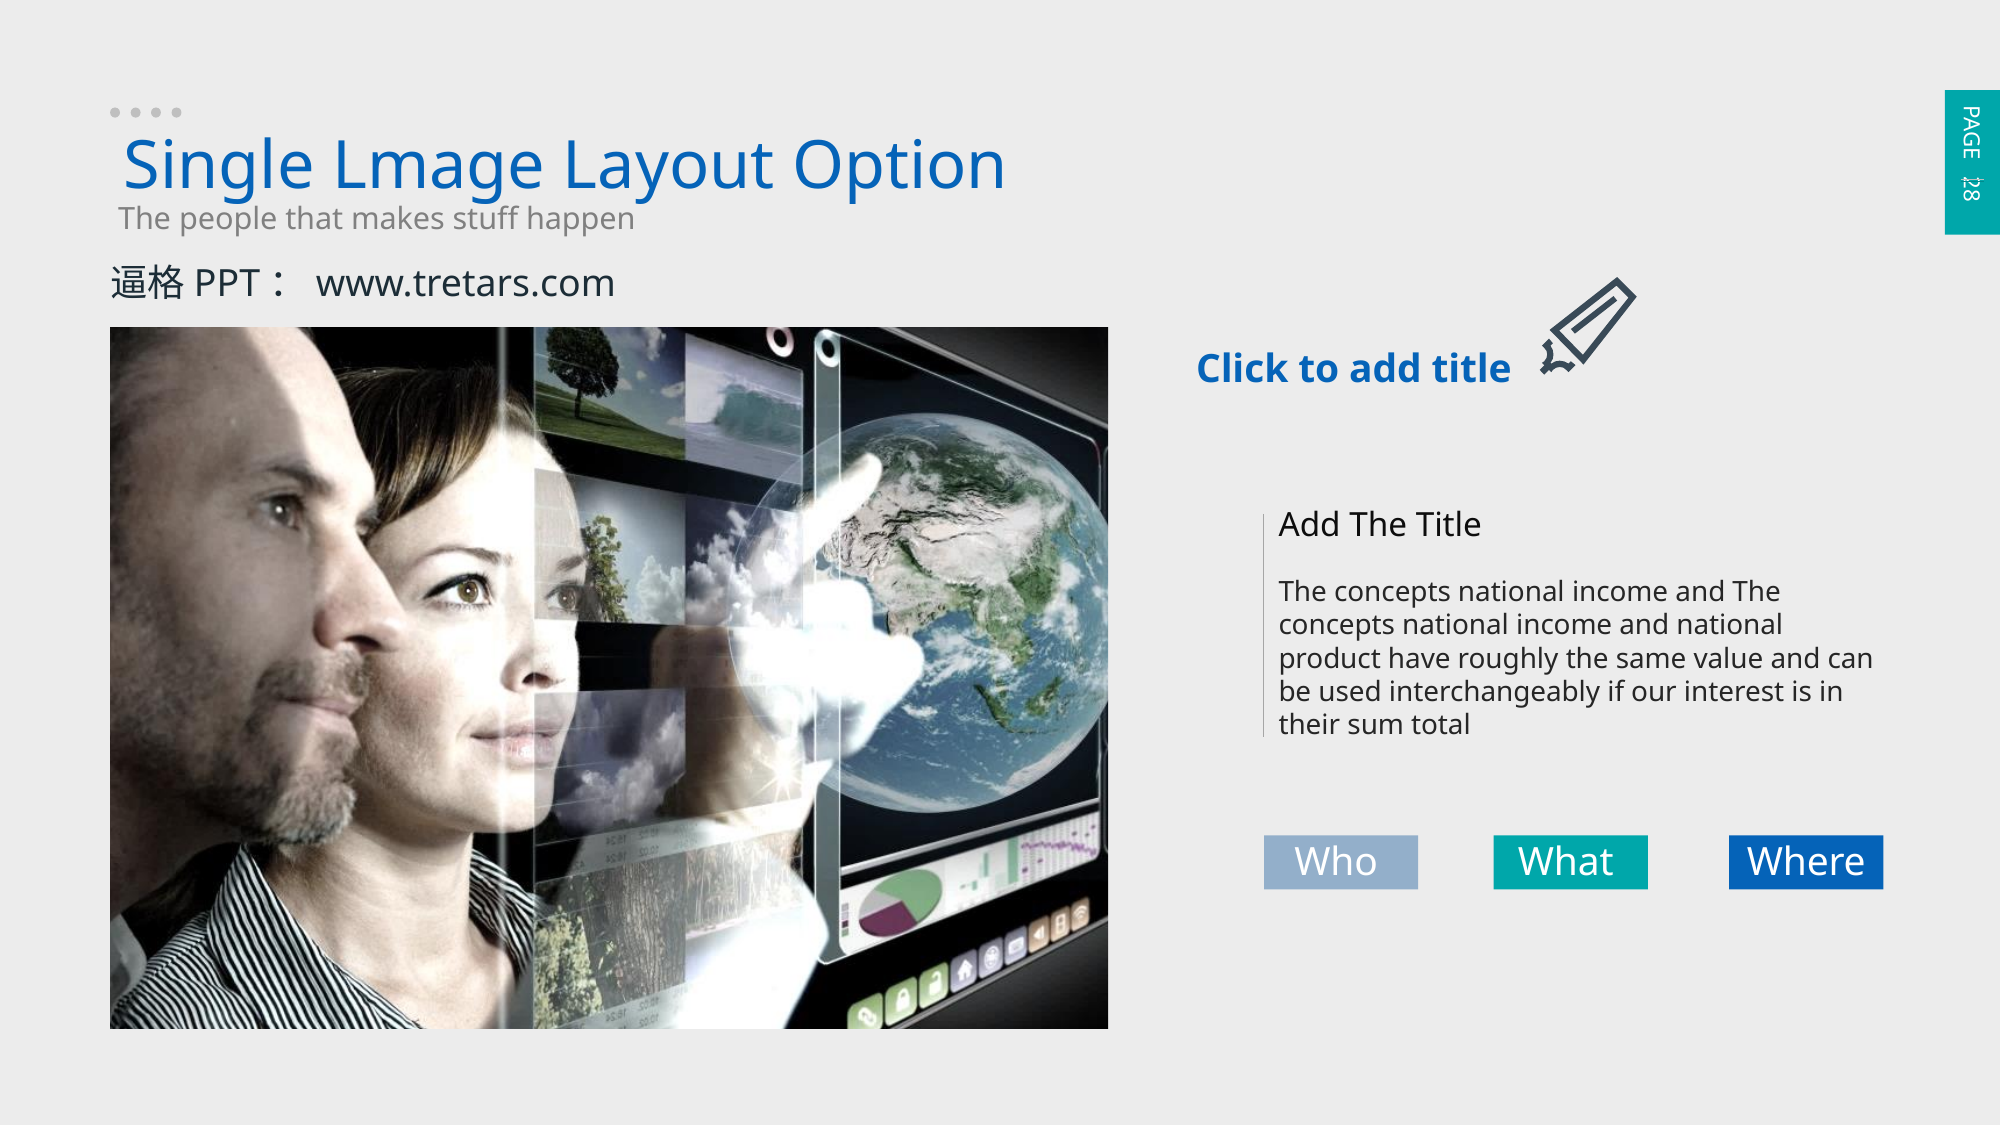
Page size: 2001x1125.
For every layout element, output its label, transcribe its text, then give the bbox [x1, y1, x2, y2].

text_box 逼格PPT：www.tretars.com [95, 251, 631, 312]
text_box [1944, 90, 2000, 235]
text_box Single Lmage Layout Option [109, 114, 1025, 210]
text_box The people that makes stuff happen [103, 191, 651, 244]
picture [110, 327, 1109, 1029]
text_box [1181, 276, 1889, 892]
